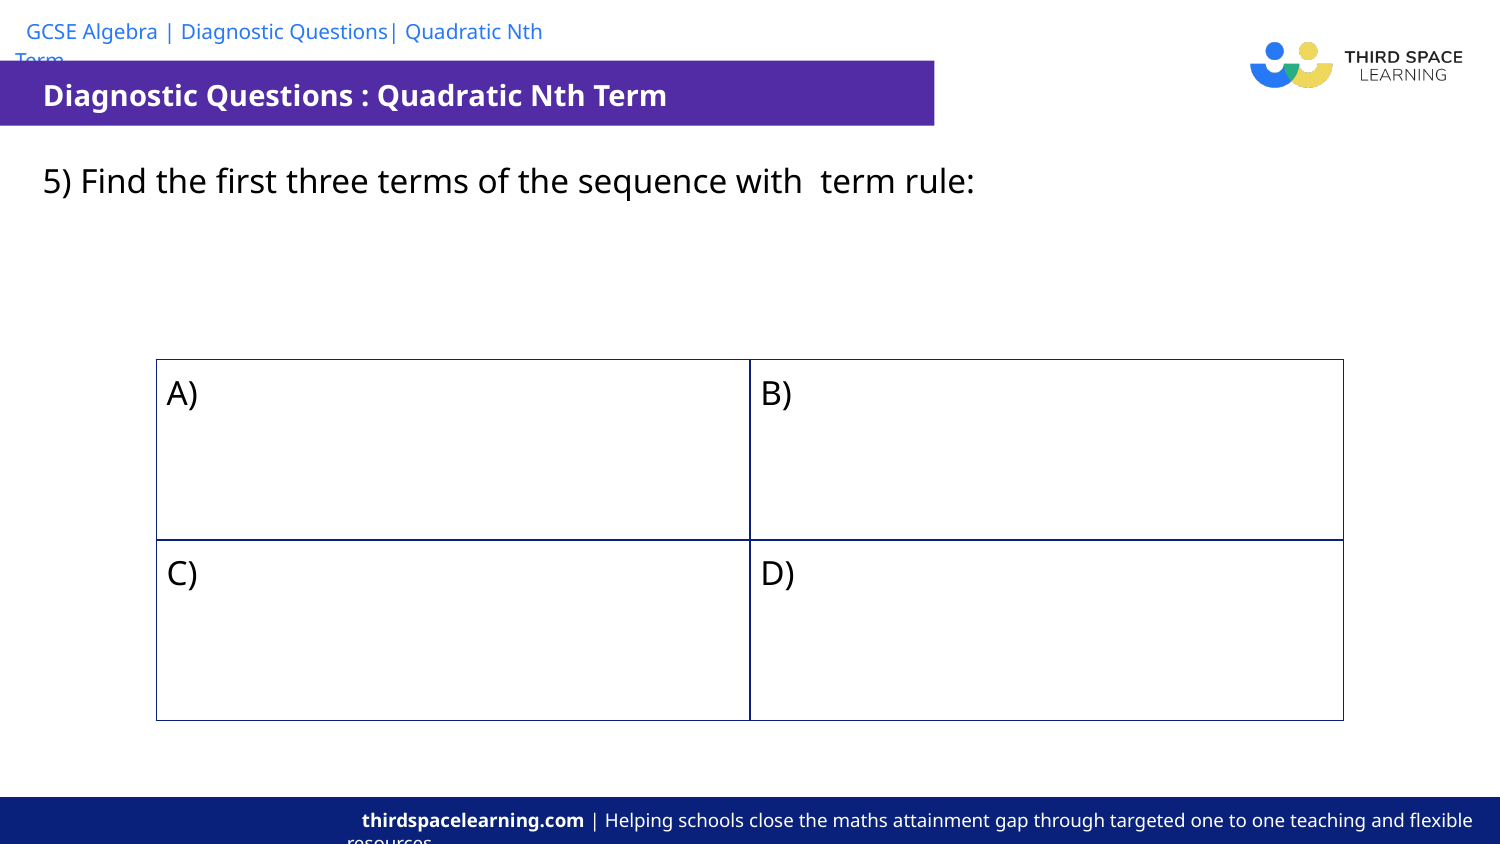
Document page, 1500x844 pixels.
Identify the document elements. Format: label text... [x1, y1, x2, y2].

text_box Diagnostic Questions : Quadratic Nth Term [27, 61, 778, 127]
picture [1250, 33, 1465, 99]
